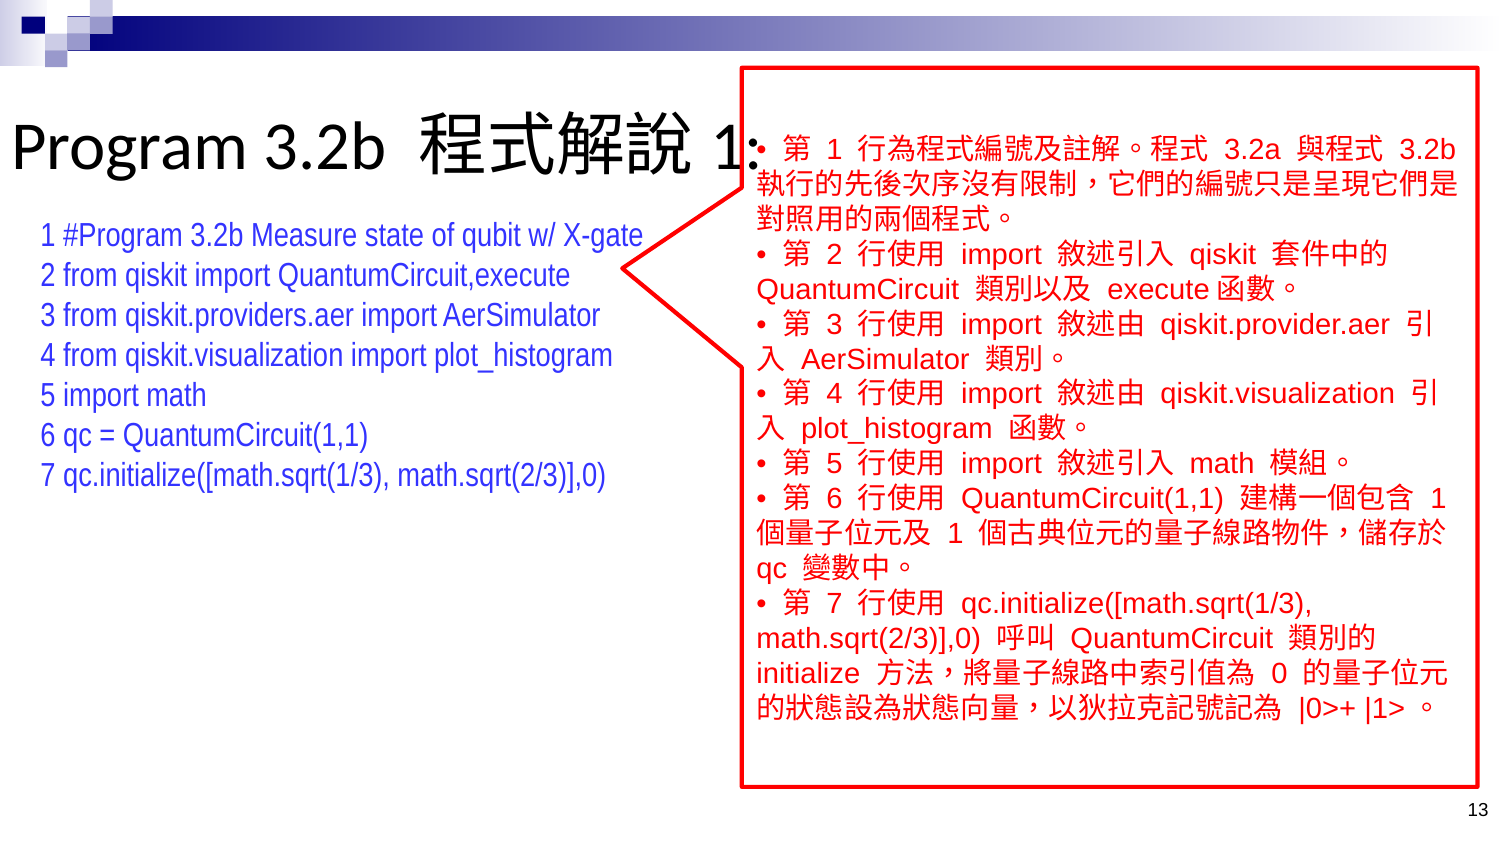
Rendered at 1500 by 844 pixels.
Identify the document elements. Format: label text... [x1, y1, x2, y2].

slide_number 13 [1149, 796, 1500, 827]
text_box 1 #Program 3.2b Measure state of qubit w/ X-gate 2 from qiskit import QuantumCircuit,execute 3 from qiskit.providers.aer import AerSimulator 4 from qiskit.visualization import plot_histogram 5 import math 6 qc = QuantumCircuit(1,1) 7 qc.initialize([math.sqrt(1/3), math.sqrt(2/3)],0) [18, 206, 739, 501]
title Program 3.2b 程式解說1: [0, 57, 1350, 226]
text_box 1 #Program 3.2b Measure state of qubit w/ X-gate 2 from qiskit import QuantumCircuit,execute 3 from qiskit.providers.aer import AerSimulator 4 from qiskit.visualization import plot_histogram 5 import math 6 qc = QuantumCircuit(1,1) 7 qc.initialize([math.sqrt(1/3), math.sqrt(2/3)],0) [627, 206, 851, 501]
